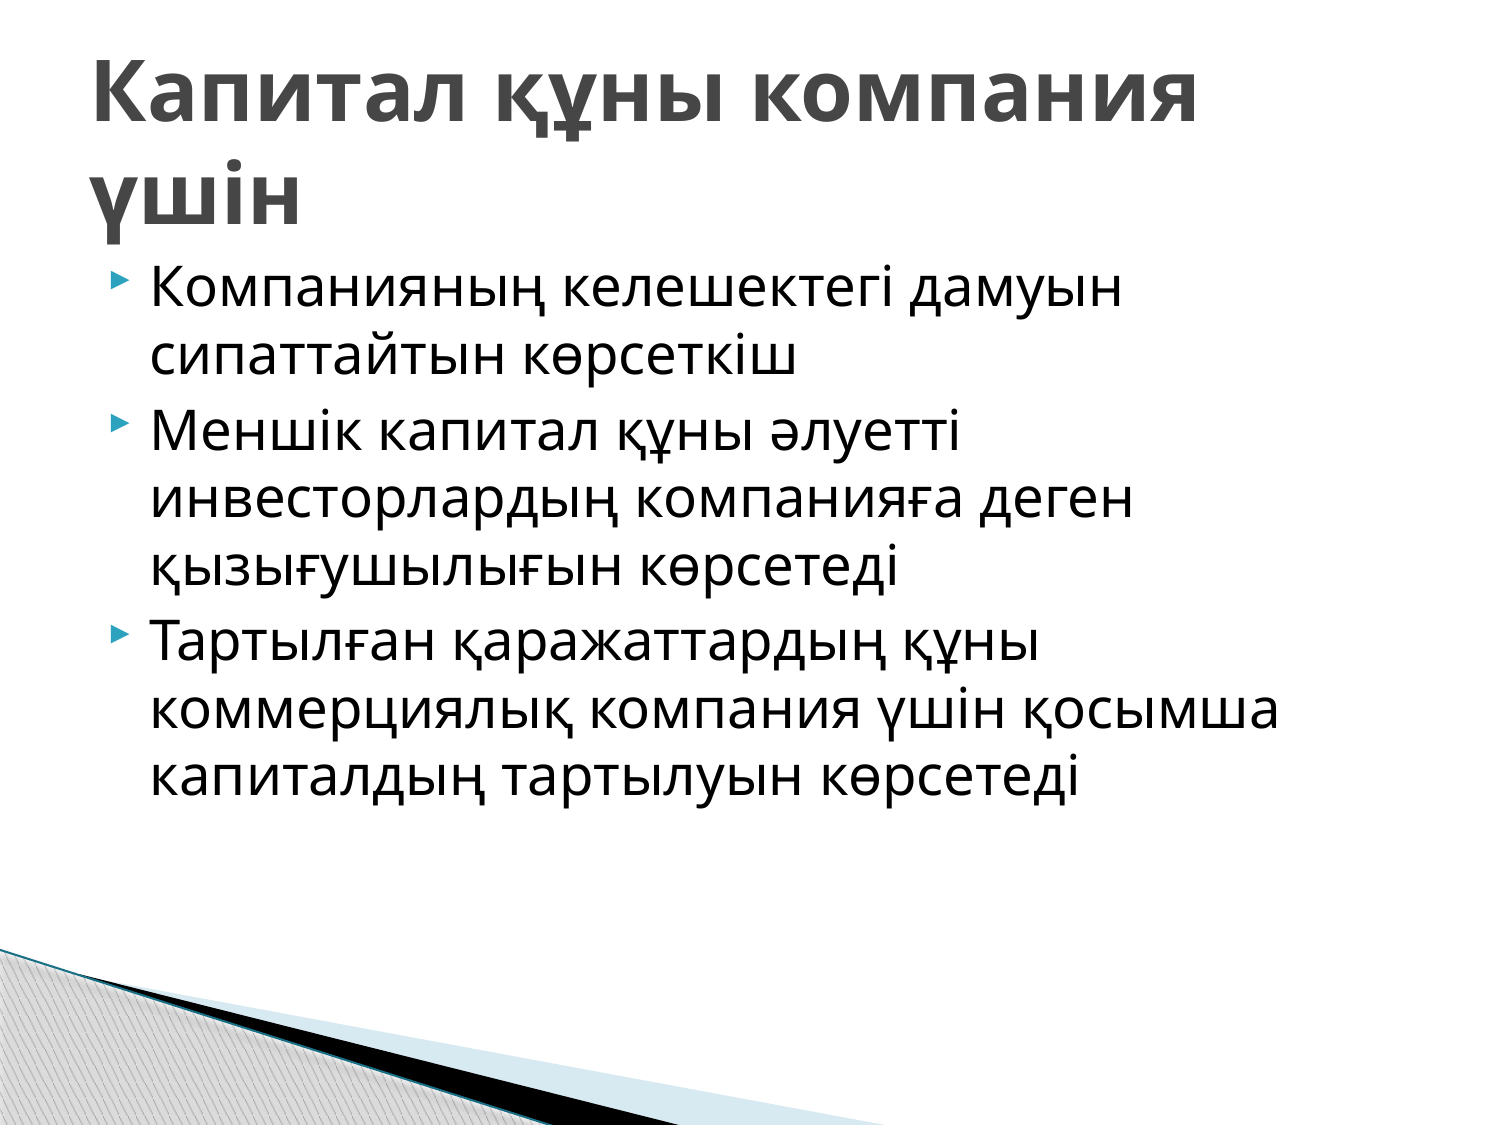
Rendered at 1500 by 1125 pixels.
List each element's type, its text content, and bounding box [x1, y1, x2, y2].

list Компанияның келешектегі дамуын сипаттайтын көрсеткіш Меншік капитал құны әлуетті инвесторлардың компанияға деген қызығушылығын көрсетеді Тартылған қаражаттардың құны коммерциялық компания үшін қосымша капиталдың тартылуын көрсетеді [75, 243, 1425, 986]
title Капитал құны компания үшін [75, 45, 1425, 233]
